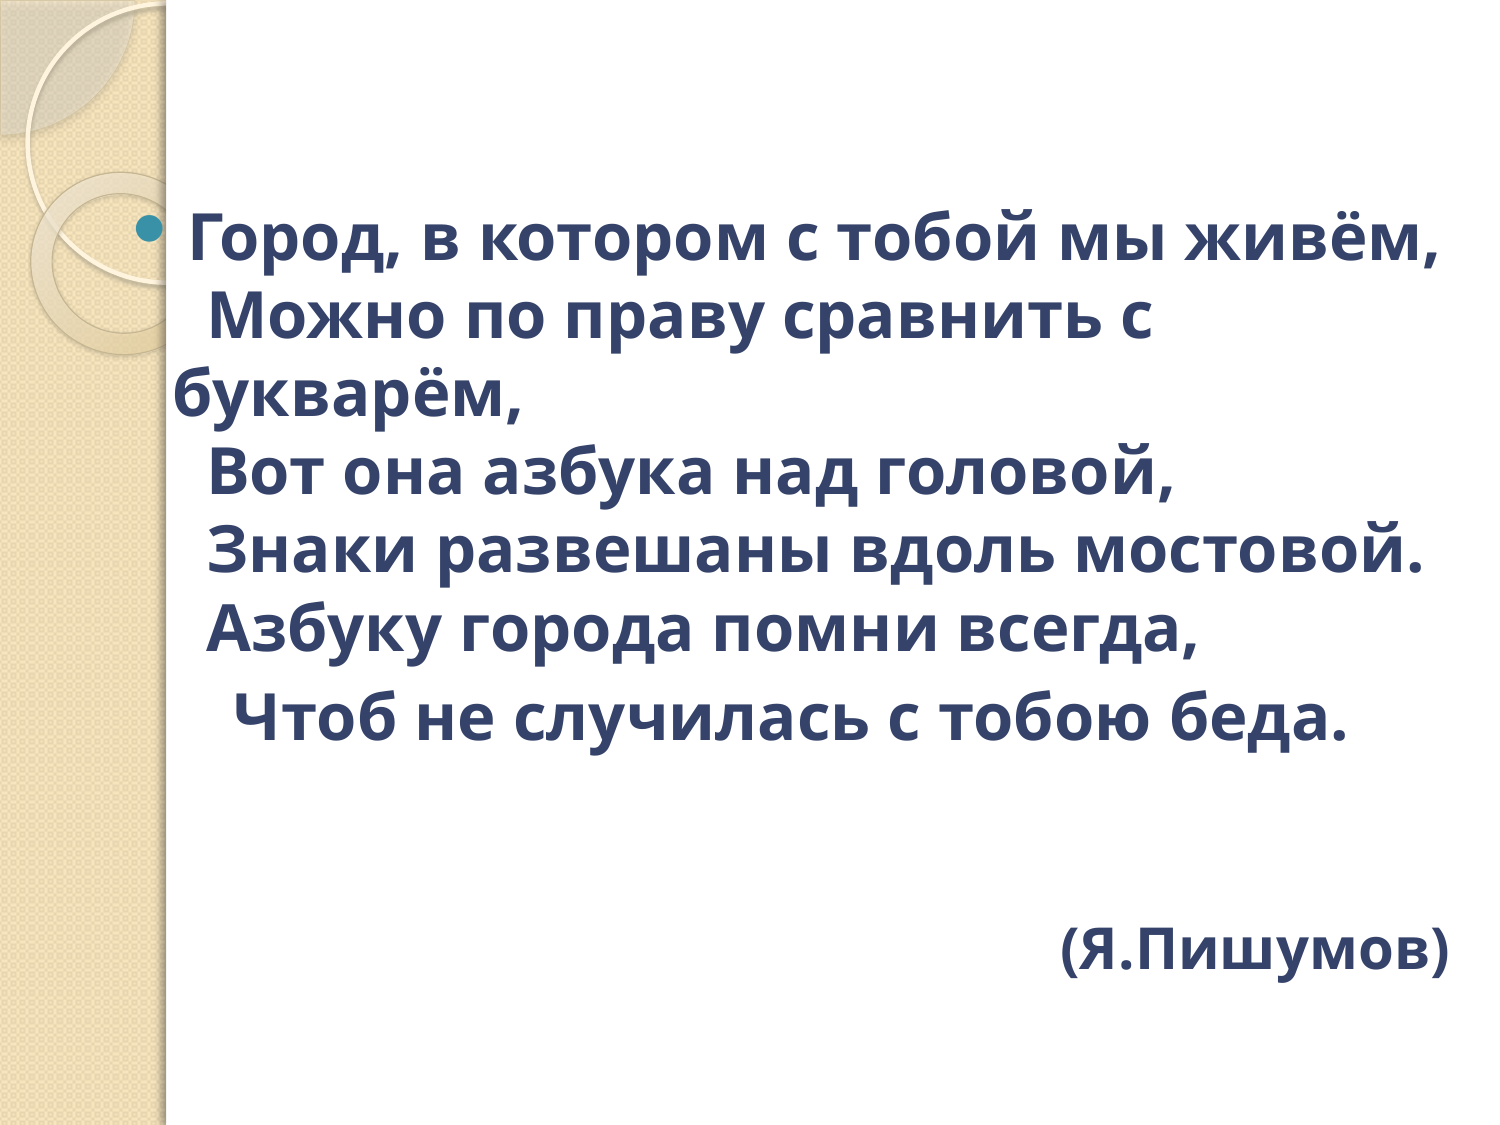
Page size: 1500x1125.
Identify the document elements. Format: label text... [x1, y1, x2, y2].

list Город, в котором с тобой мы живём, Можно по праву сравнить с букварём, Вот она азбука над головой, Знаки развешаны вдоль мостовой. Азбуку города помни всегда, Чтоб не случилась с тобою беда. (Я.Пишумов) [105, 187, 1466, 1025]
